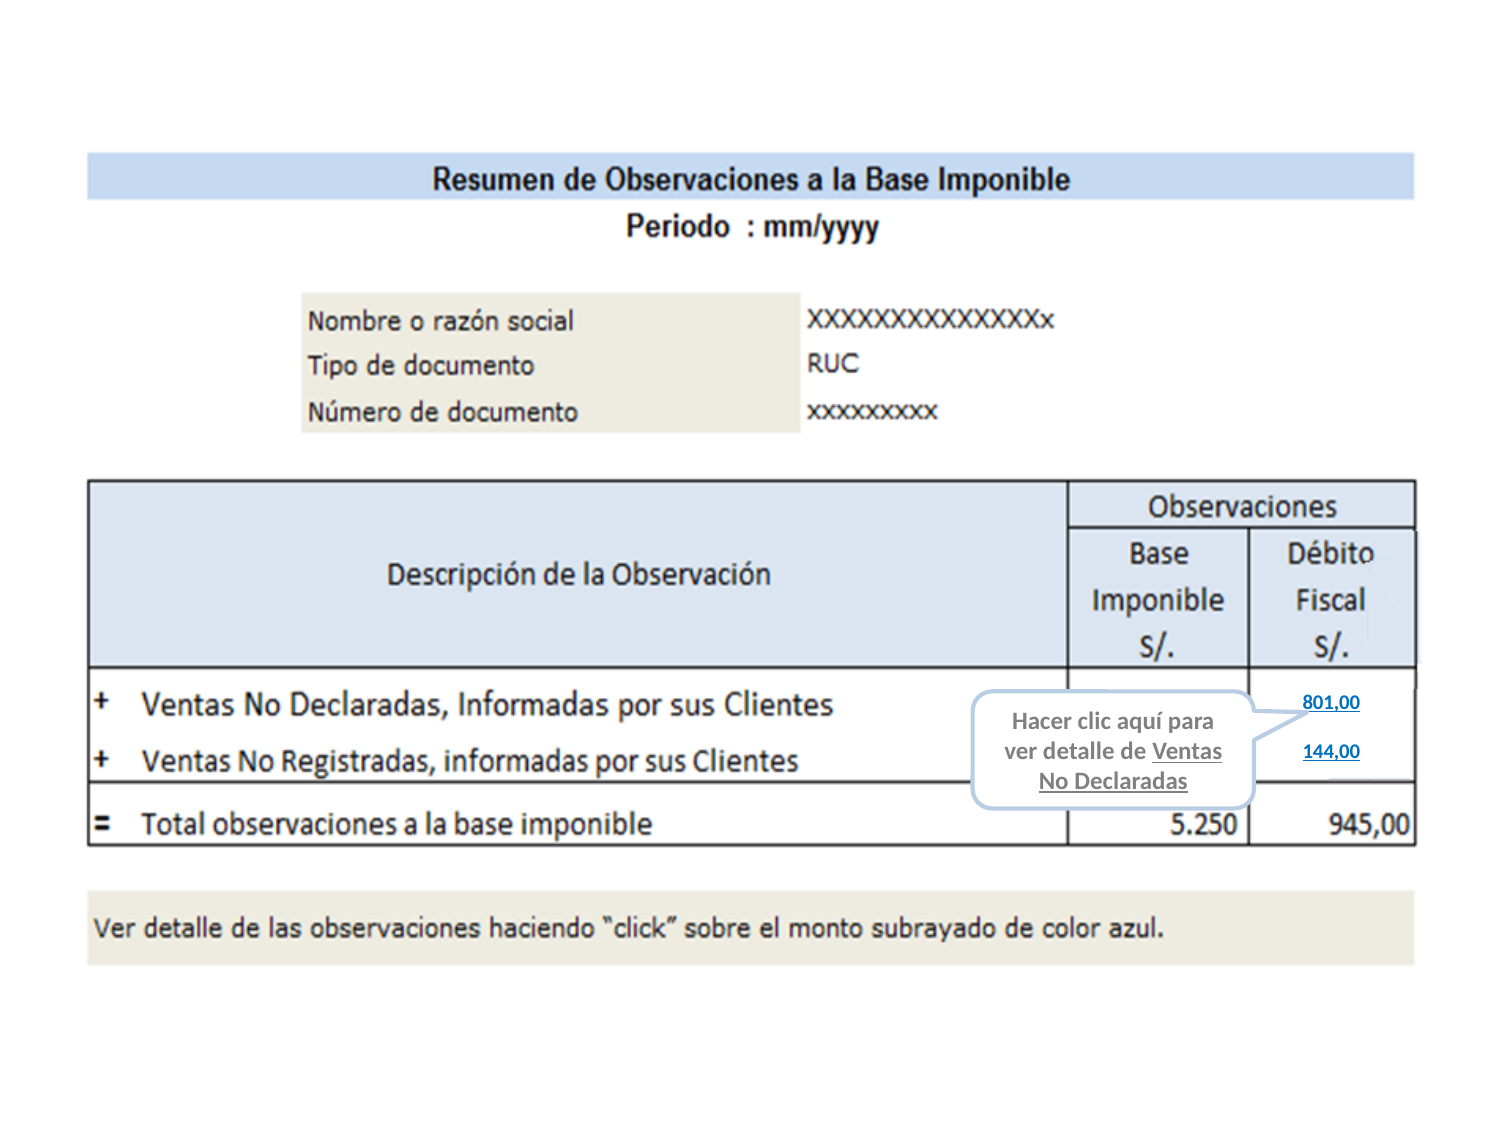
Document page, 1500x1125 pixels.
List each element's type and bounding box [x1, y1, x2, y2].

text_box [1287, 680, 1407, 771]
picture [80, 146, 1430, 979]
